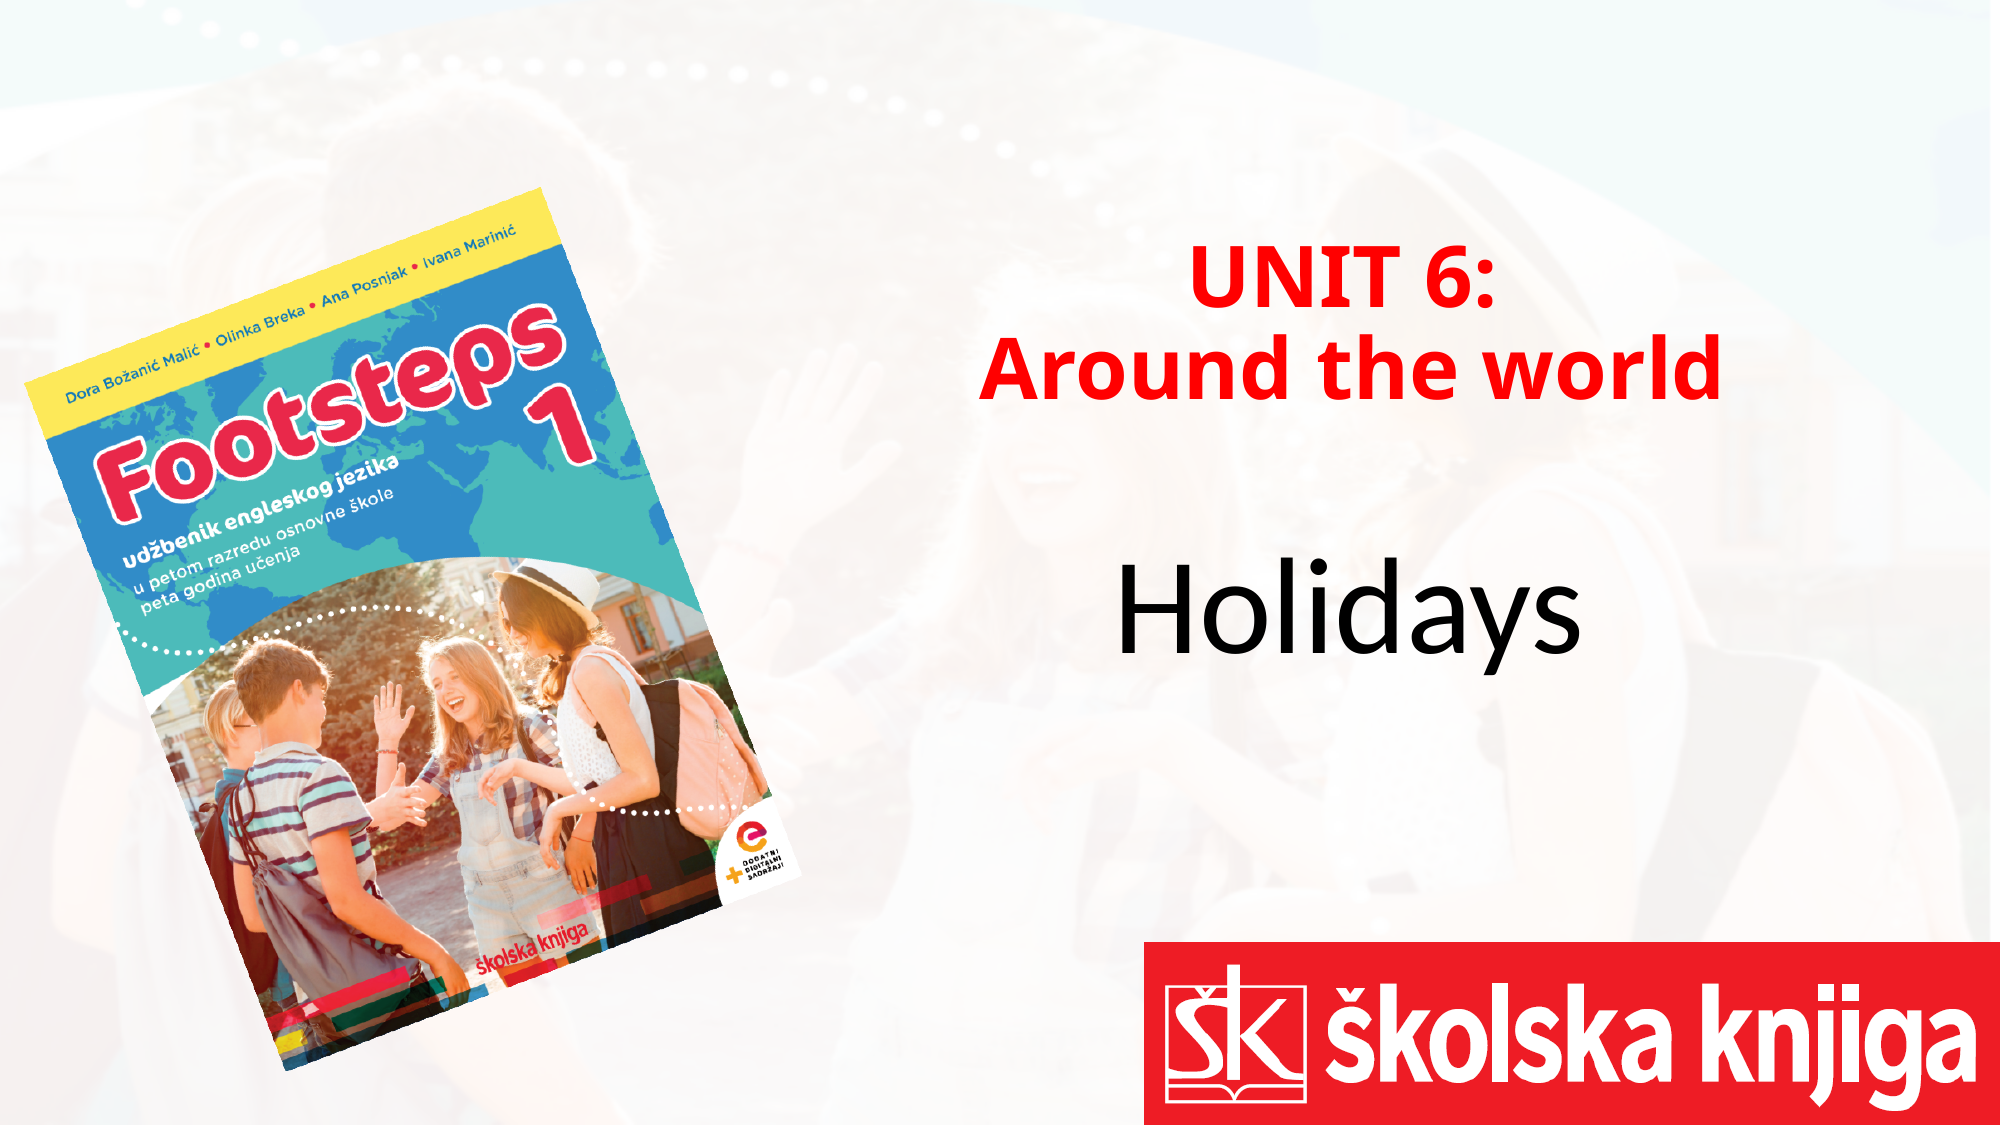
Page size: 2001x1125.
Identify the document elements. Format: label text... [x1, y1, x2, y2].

subtitle Holidays [801, 527, 1898, 800]
picture [1144, 942, 2000, 1125]
title UNIT 6: Around the world [730, 226, 1976, 426]
picture [24, 188, 801, 1071]
